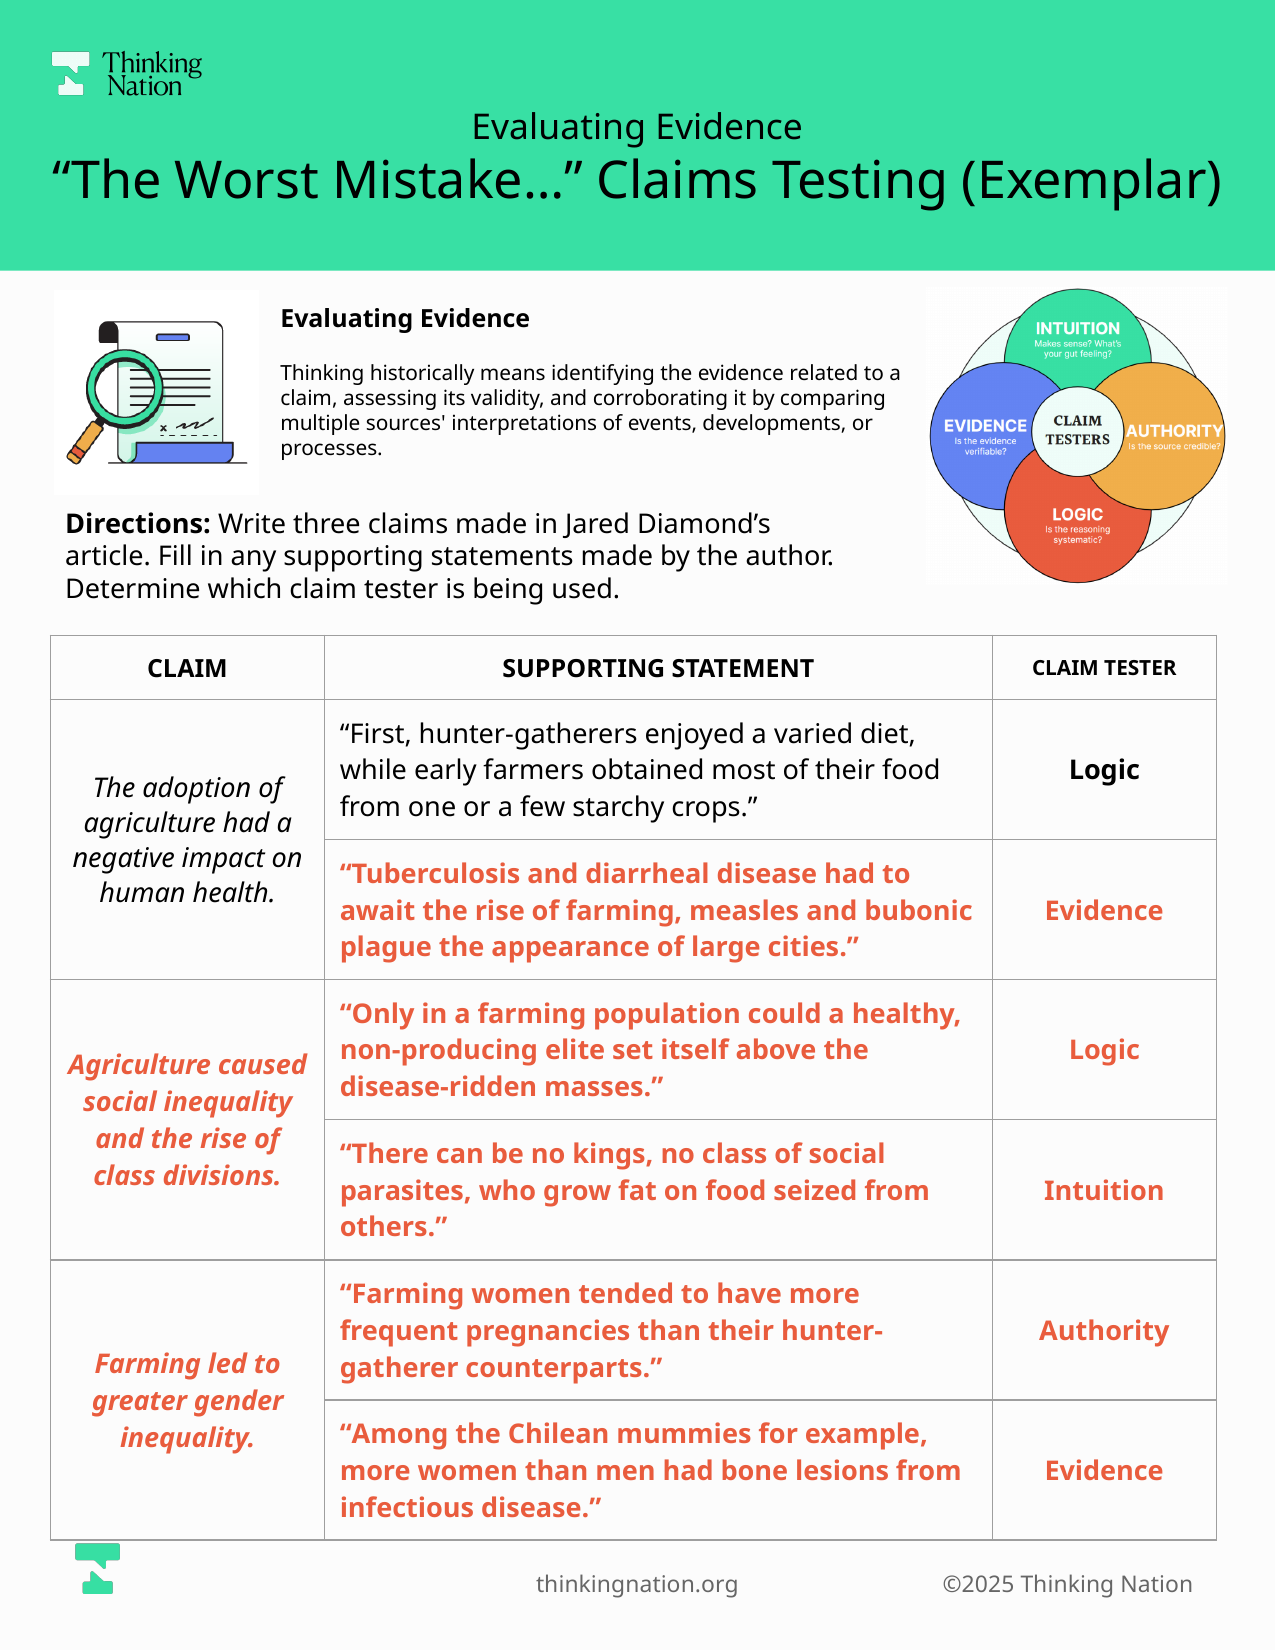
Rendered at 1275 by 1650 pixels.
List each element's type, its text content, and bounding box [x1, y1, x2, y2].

picture [62, 1533, 133, 1604]
text_box ©2025 Thinking Nation [907, 1553, 1210, 1605]
table_cell Agriculture caused social inequality and the rise of class divisions. [51, 980, 324, 1259]
table_cell “Farming women tended to have more frequent pregnancies than their hunter-gatherer counterparts.” [325, 1261, 992, 1399]
text_box Evaluating Evidence Thinking historically means identifying the evidence related to a claim, assessing its validity, and corroborating it by comparing multiple sources' interpretations of events, developments, or processes. [260, 282, 941, 503]
text_box Evaluating Evidence “The Worst Mistake…” Claims Testing (Exemplar) [0, 0, 1275, 271]
picture [35, 37, 207, 109]
table_cell The adoption of agriculture had a negative impact on human health. [51, 700, 324, 979]
text_box thinkingnation.org [486, 1553, 789, 1605]
text_box Directions: Write three claims made in Jared Diamond’s article. Fill in any supporting statements made by the author. Determine which claim tester is being used. [50, 500, 861, 619]
table_cell “First, hunter-gatherers enjoyed a varied diet, while early farmers obtained most of their food from one or a few starchy crops.” [325, 700, 992, 839]
picture [925, 286, 1229, 585]
table_header CLAIM [51, 636, 324, 699]
table_cell “There can be no kings, no class of social parasites, who grow fat on food seized from others.” [325, 1120, 992, 1259]
table_cell Evidence [993, 840, 1216, 979]
table_header SUPPORTING STATEMENT [325, 636, 992, 699]
table_cell Evidence [993, 1401, 1216, 1539]
table_cell “Only in a farming population could a healthy, non-producing elite set itself above the disease-ridden masses.” [325, 980, 992, 1119]
table_cell Authority [993, 1261, 1216, 1399]
table_cell “Tuberculosis and diarrheal disease had to await the rise of farming, measles and bubonic plague the appearance of large cities.” [325, 840, 992, 979]
table_cell Logic [993, 700, 1216, 839]
picture [54, 290, 259, 495]
table_cell Farming led to greater gender inequality. [51, 1261, 324, 1539]
table_cell “Among the Chilean mummies for example, more women than men had bone lesions from infectious disease.” [325, 1401, 992, 1539]
table_header CLAIM TESTER [993, 636, 1216, 699]
table_cell Intuition [993, 1120, 1216, 1259]
table_cell Logic [993, 980, 1216, 1119]
